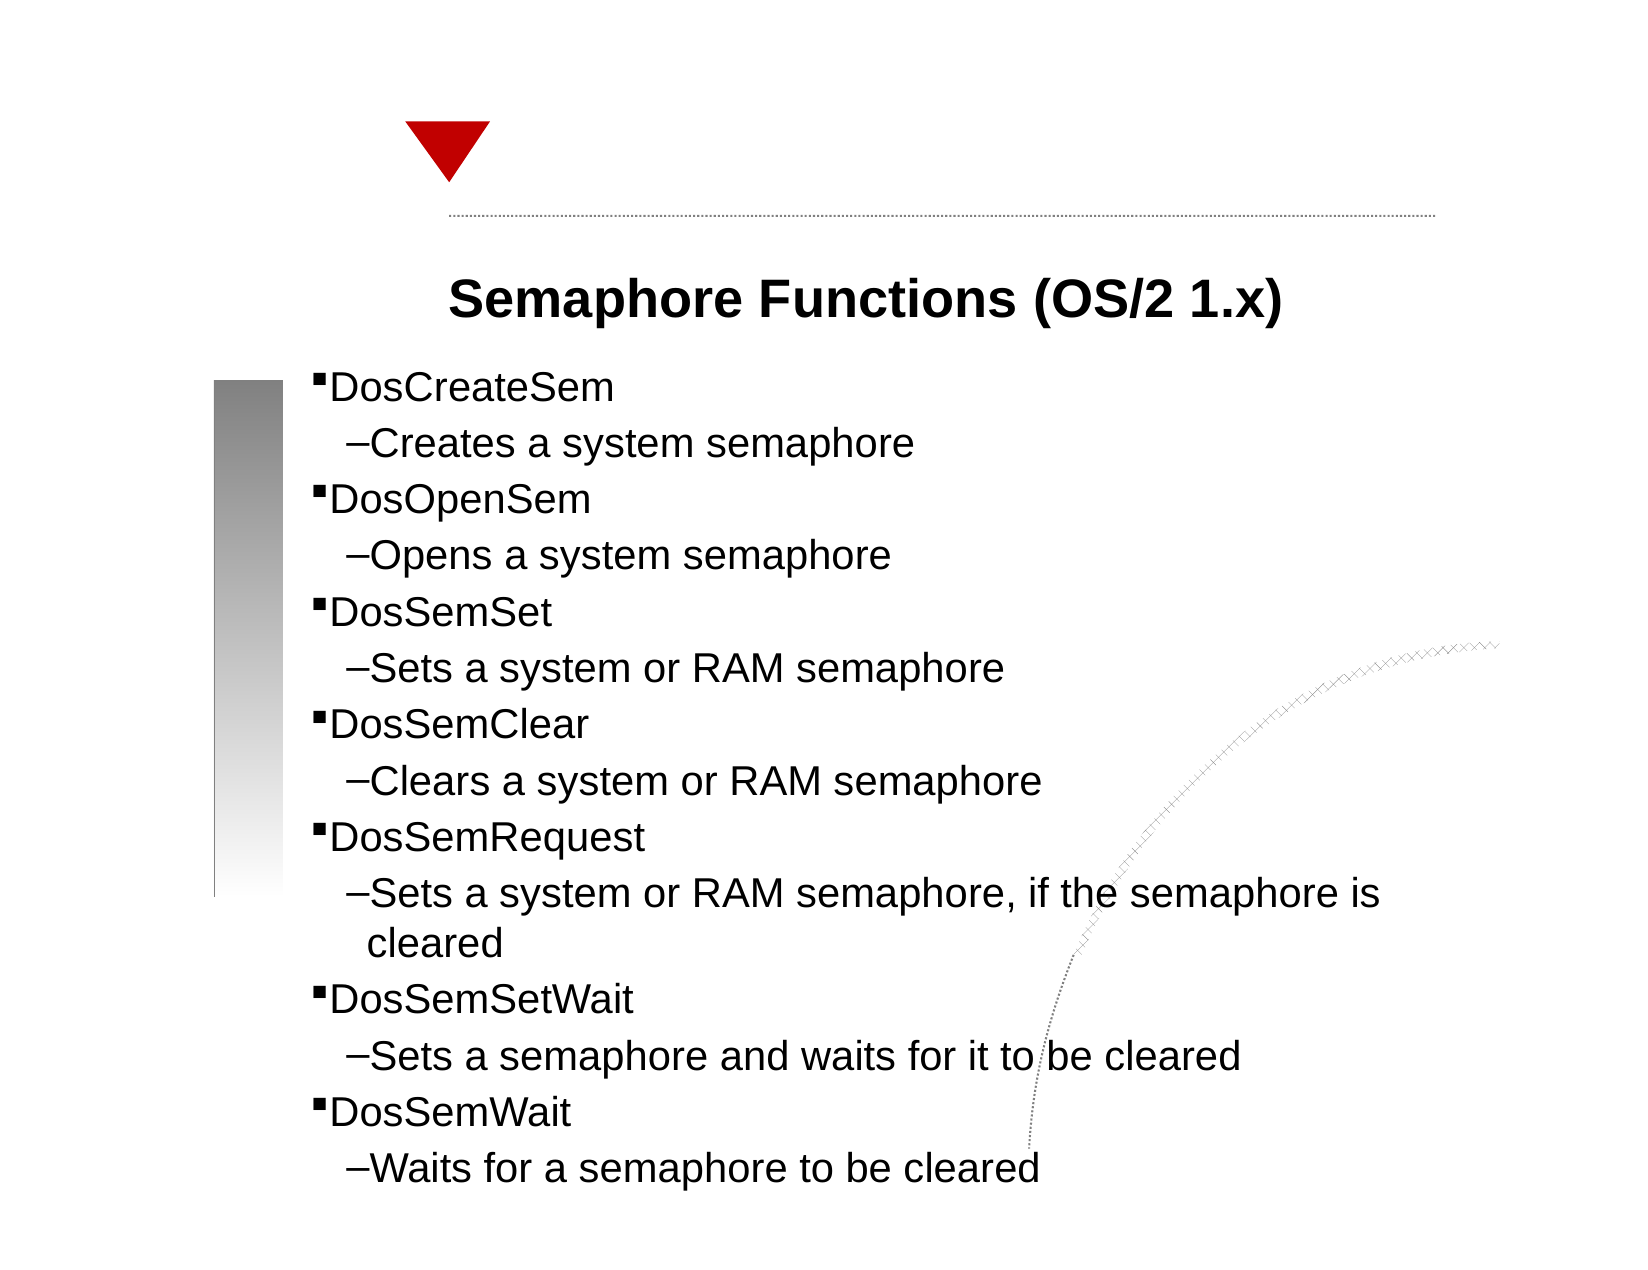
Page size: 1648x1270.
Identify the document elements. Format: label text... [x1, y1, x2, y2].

text_box Semaphore Functions (OS/2 1.x) [448, 263, 1439, 329]
text_box DosCreateSem Creates a system semaphore DosOpenSem Opens a system semaphore DosSemSet Sets a system or RAM semaphore DosSemClear Clears a system or RAM semaphore DosSemRequest Sets a system or RAM semaphore, if the semaphore is cleared DosSemSetWait Sets a semaphore and waits for it to be cleared DosSemWait Waits for a semaphore to be cleared [310, 359, 1434, 1192]
